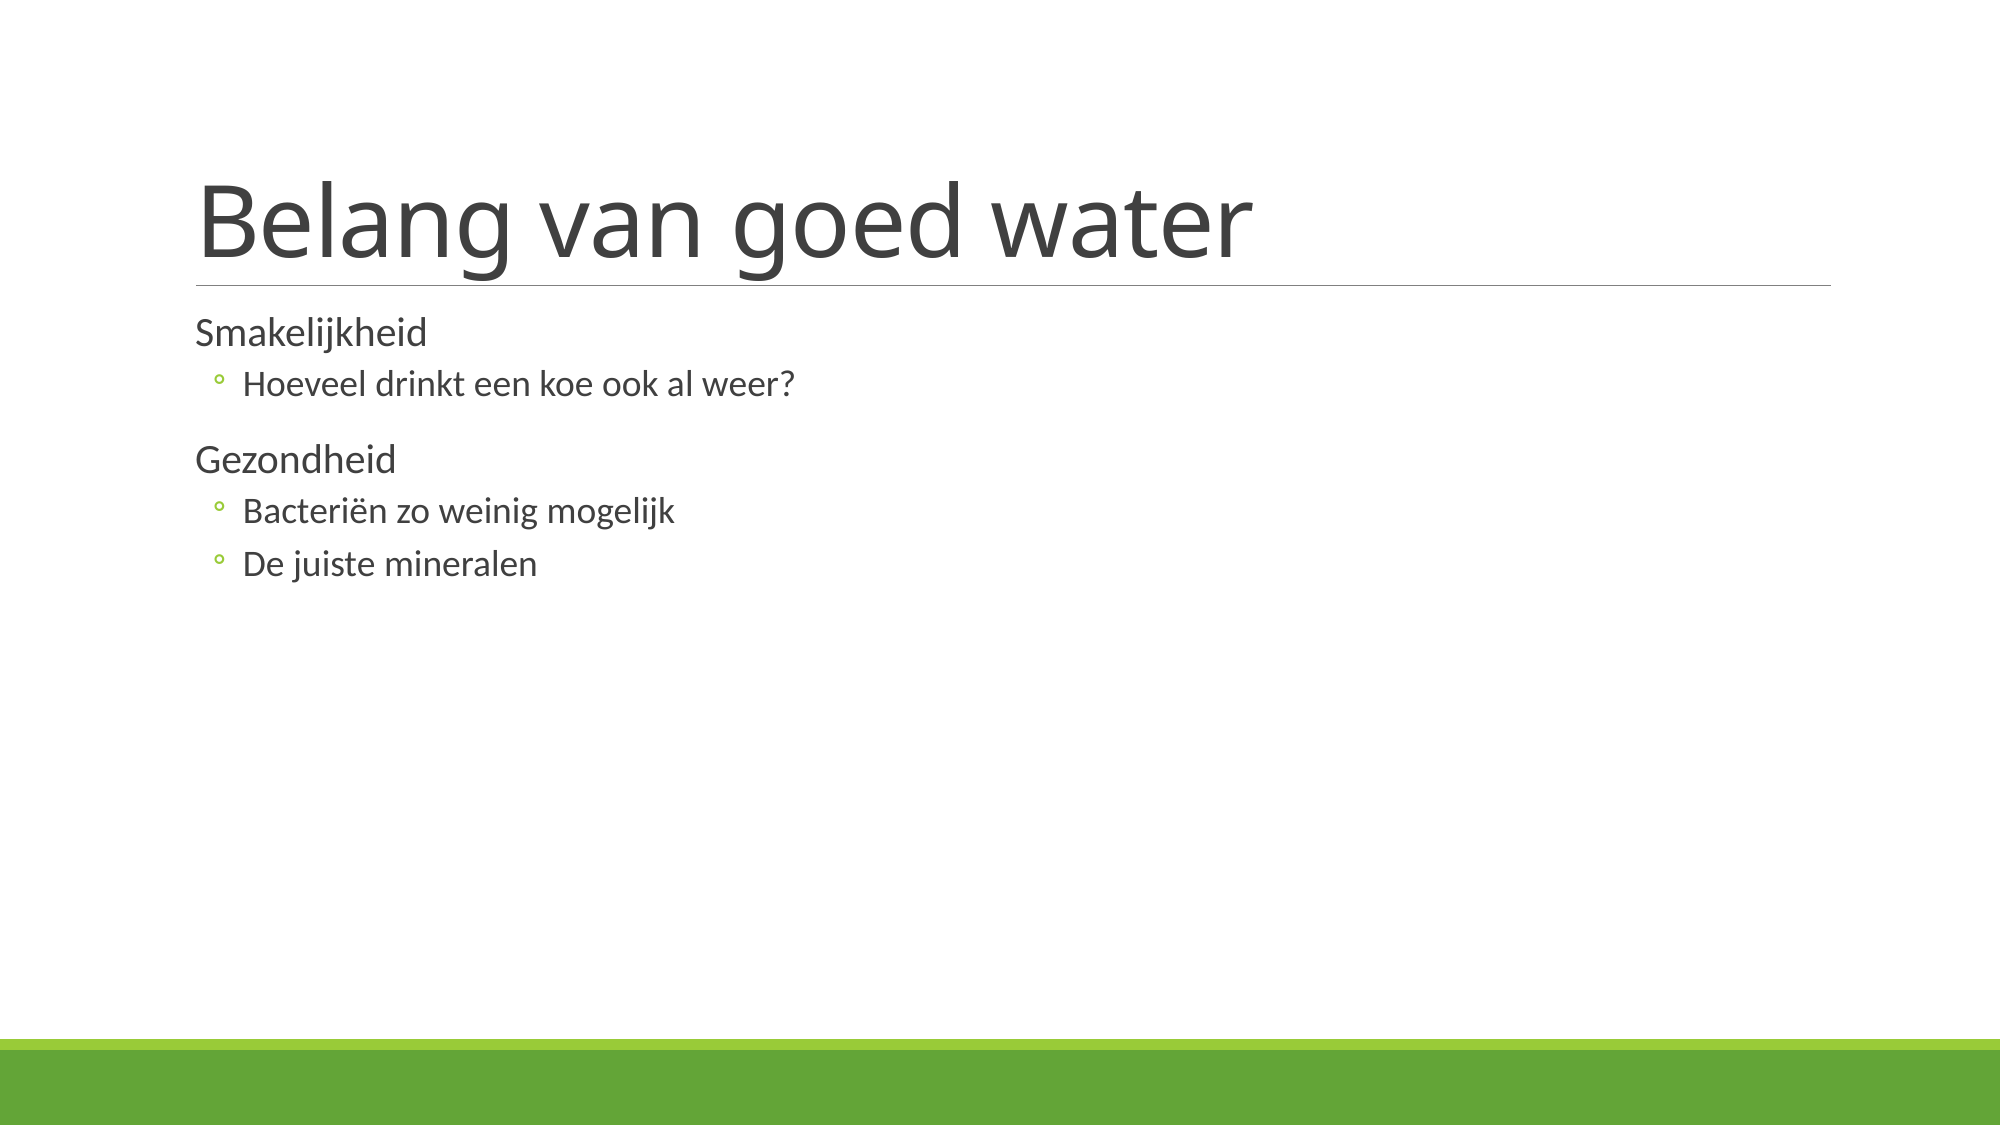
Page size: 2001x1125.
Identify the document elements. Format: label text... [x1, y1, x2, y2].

title Belang van goed water [180, 47, 1830, 285]
list Smakelijkheid Hoeveel drinkt een koe ook al weer? Gezondheid Bacteriën zo weinig mogelijk De juiste mineralen [180, 302, 1830, 963]
